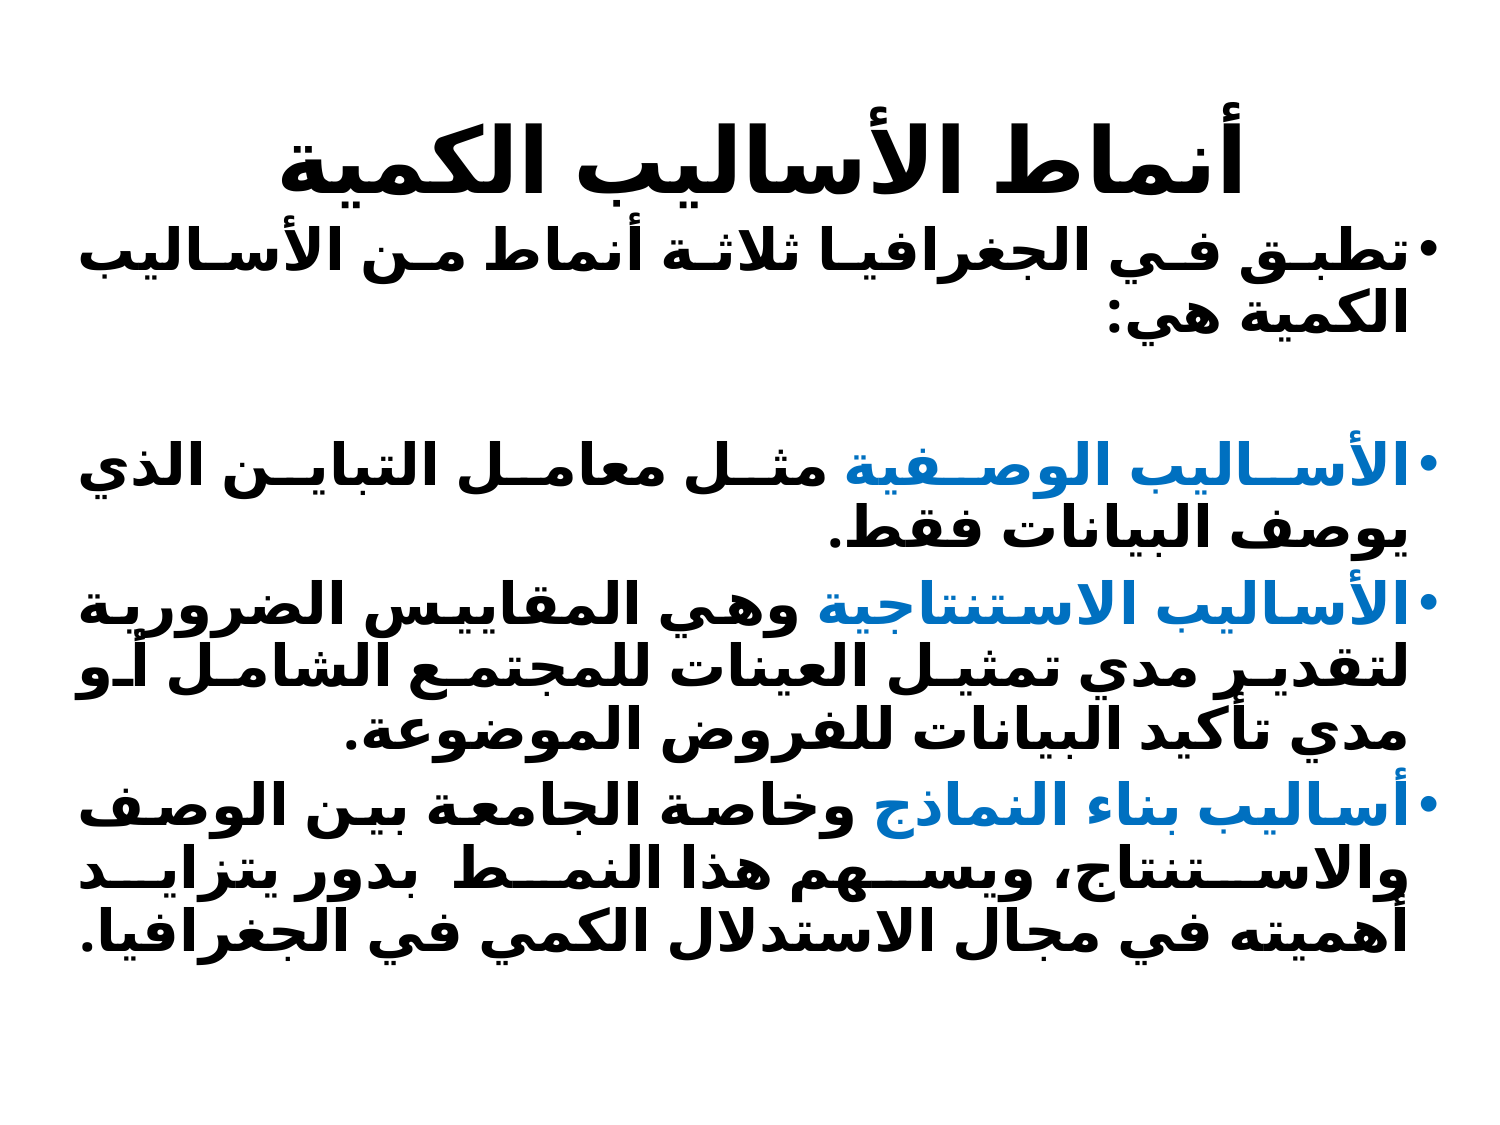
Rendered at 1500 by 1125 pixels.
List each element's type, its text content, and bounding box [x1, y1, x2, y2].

list تطبق في الجغرافيا ثلاثة أنماط من الأساليب الكمية هي: الأساليب الوصفية مثل معامل التباين الذي يوصف البيانات فقط. الأساليب الاستنتاجية وهي المقاييس الضرورية لتقدير مدي تمثيل العينات للمجتمع الشامل أو مدي تأكيد البيانات للفروض الموضوعة. أساليب بناء النماذج وخاصة الجامعة بين الوصف والاستنتاج، ويسهم هذا النمط بدور يتزايد أهميته في مجال الاستدلال الكمي في الجغرافيا. [62, 212, 1451, 1063]
title أنماط الأساليب الكمية [75, 40, 1451, 212]
